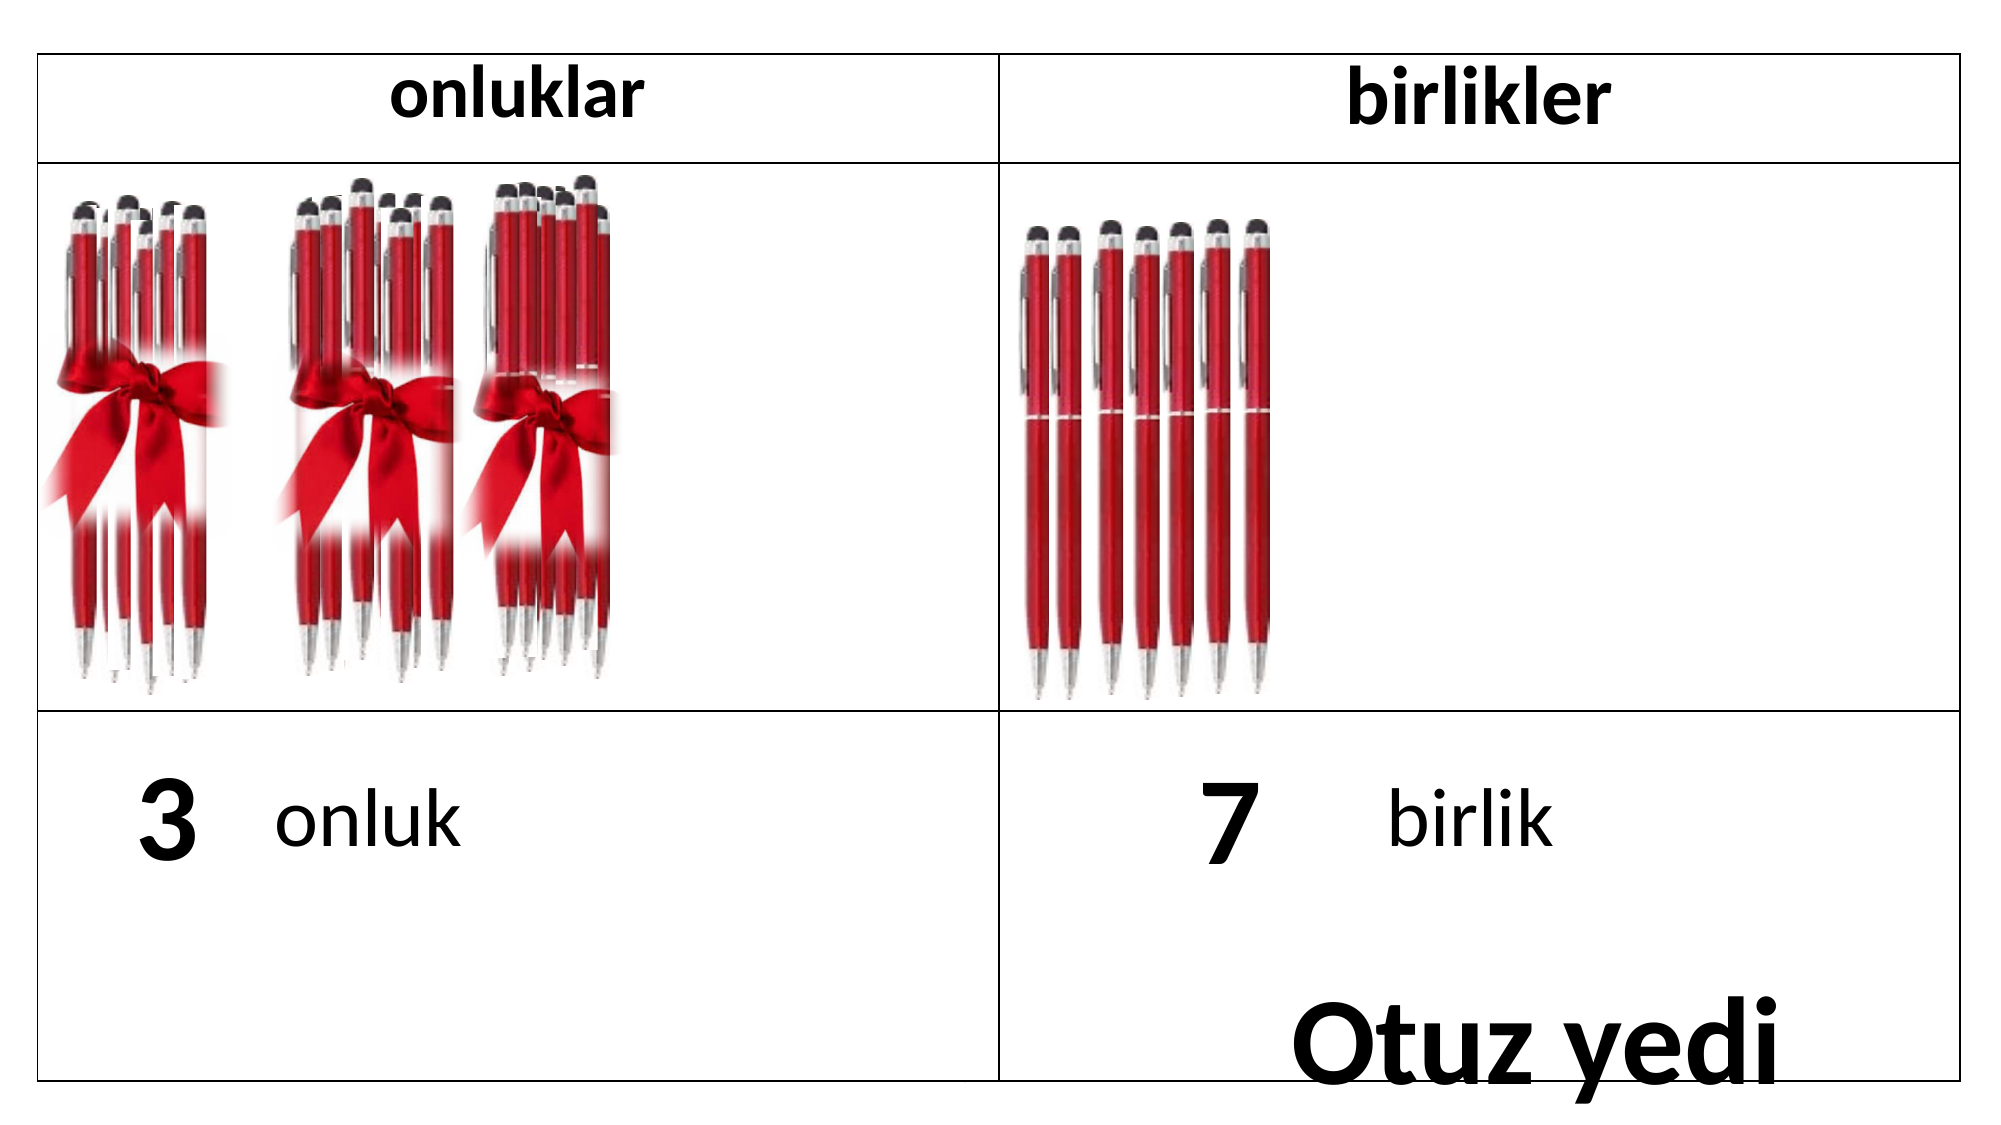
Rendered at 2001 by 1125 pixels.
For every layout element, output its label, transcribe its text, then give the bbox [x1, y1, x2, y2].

picture [37, 195, 234, 695]
table_cell [1000, 712, 1959, 1080]
picture [270, 175, 625, 683]
text_box 7 [1183, 732, 1301, 898]
picture [1198, 219, 1231, 694]
picture [1161, 222, 1194, 697]
table_cell [1000, 164, 1959, 710]
text_box onluk [259, 755, 497, 871]
picture [1127, 226, 1160, 701]
table_cell [38, 164, 998, 710]
table_header onluklar [38, 55, 998, 162]
footer Kazım KAT [662, 1042, 1338, 1103]
text_box birlik [1371, 755, 1569, 871]
table_cell [38, 712, 998, 1080]
table_header birlikler [1000, 55, 1959, 162]
picture [1018, 226, 1082, 701]
text_box 3 [120, 727, 245, 893]
picture [1237, 219, 1270, 694]
picture [1090, 220, 1124, 695]
text_box Otuz yedi [1276, 952, 1919, 1117]
